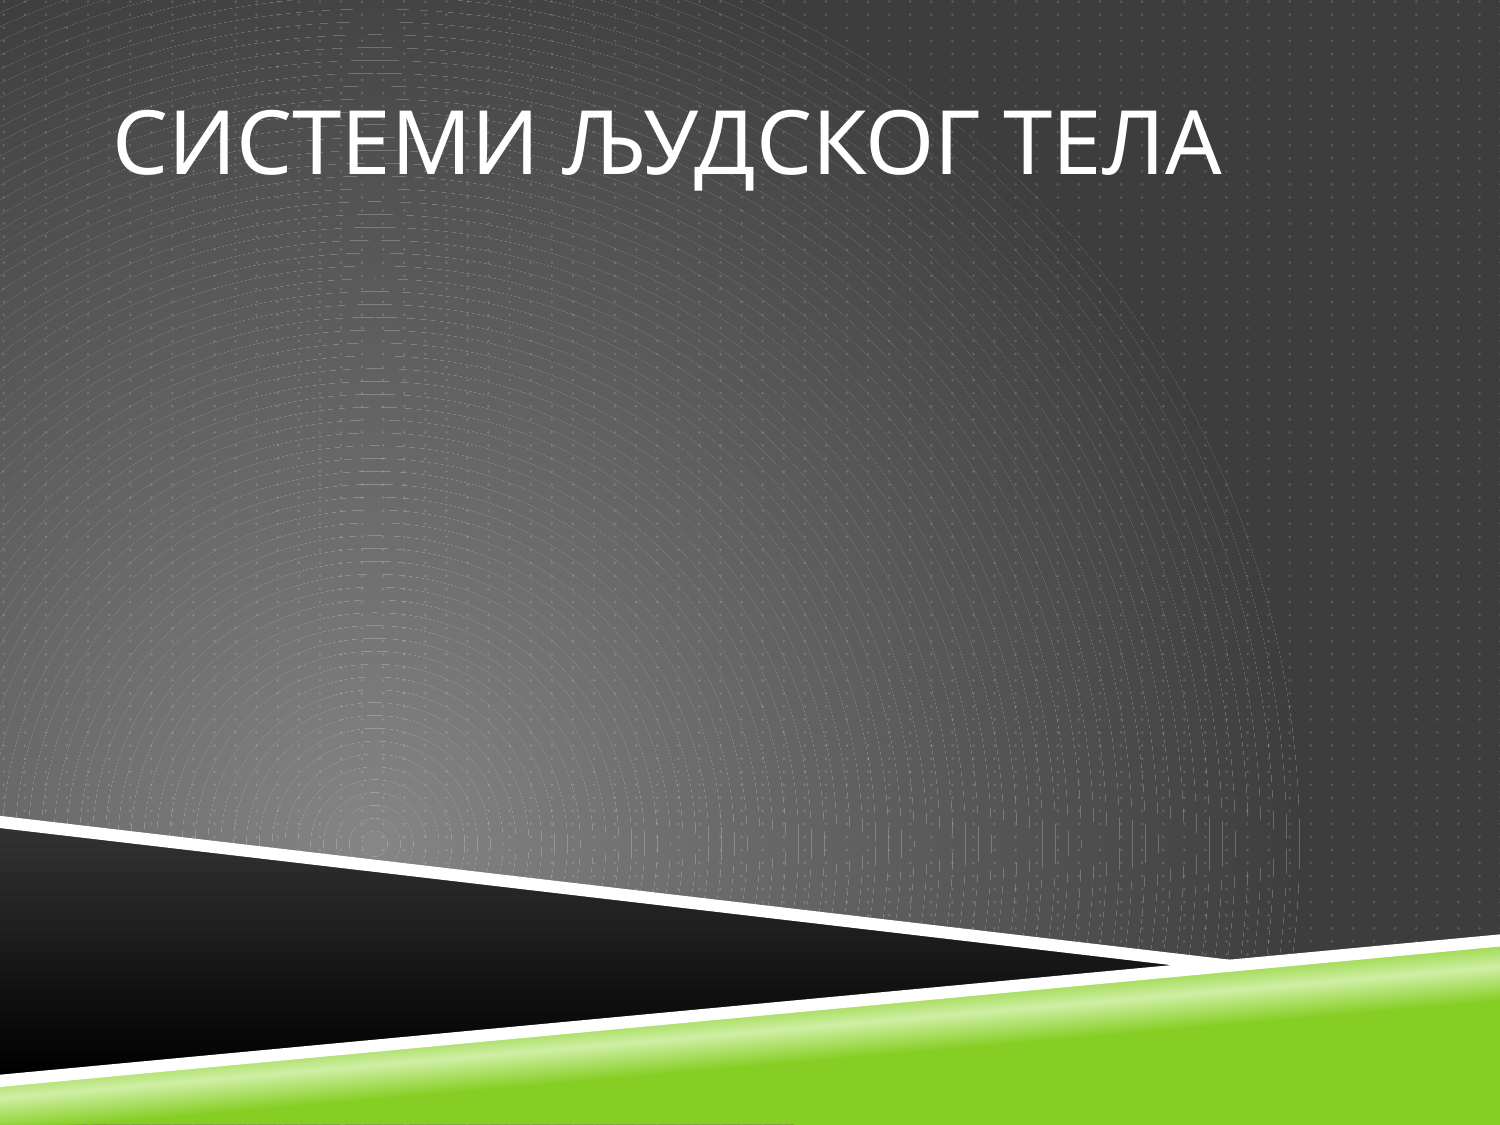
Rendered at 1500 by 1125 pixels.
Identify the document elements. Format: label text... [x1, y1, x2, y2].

title Системи људског тела [112, 45, 1388, 233]
